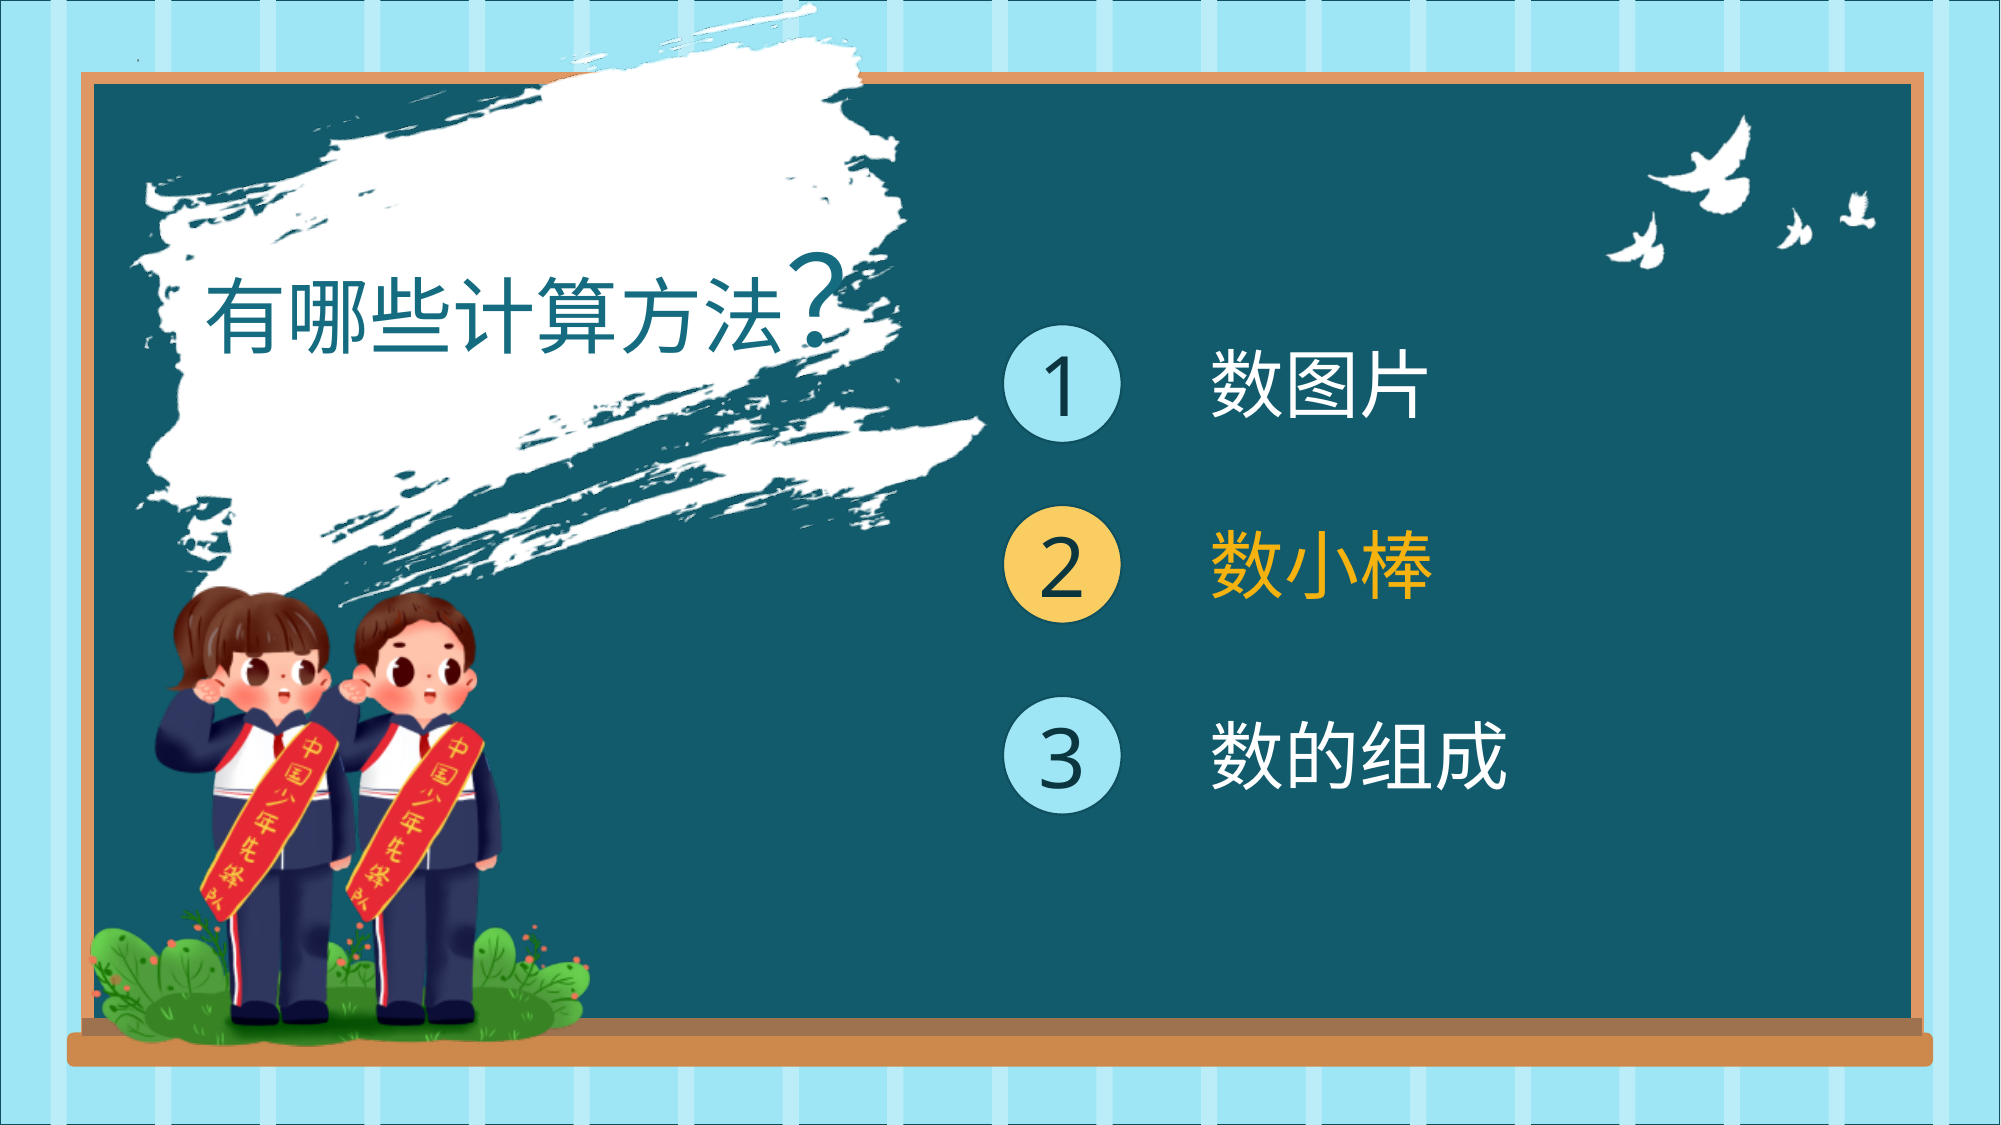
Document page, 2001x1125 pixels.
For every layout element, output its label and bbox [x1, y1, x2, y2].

text_box [1003, 324, 1841, 443]
text_box [66, 78, 105, 557]
picture [1578, 34, 1926, 382]
text_box [1003, 505, 1841, 624]
text_box [622, 78, 1934, 1067]
text_box [1003, 695, 1841, 815]
picture [50, 75, 949, 1067]
